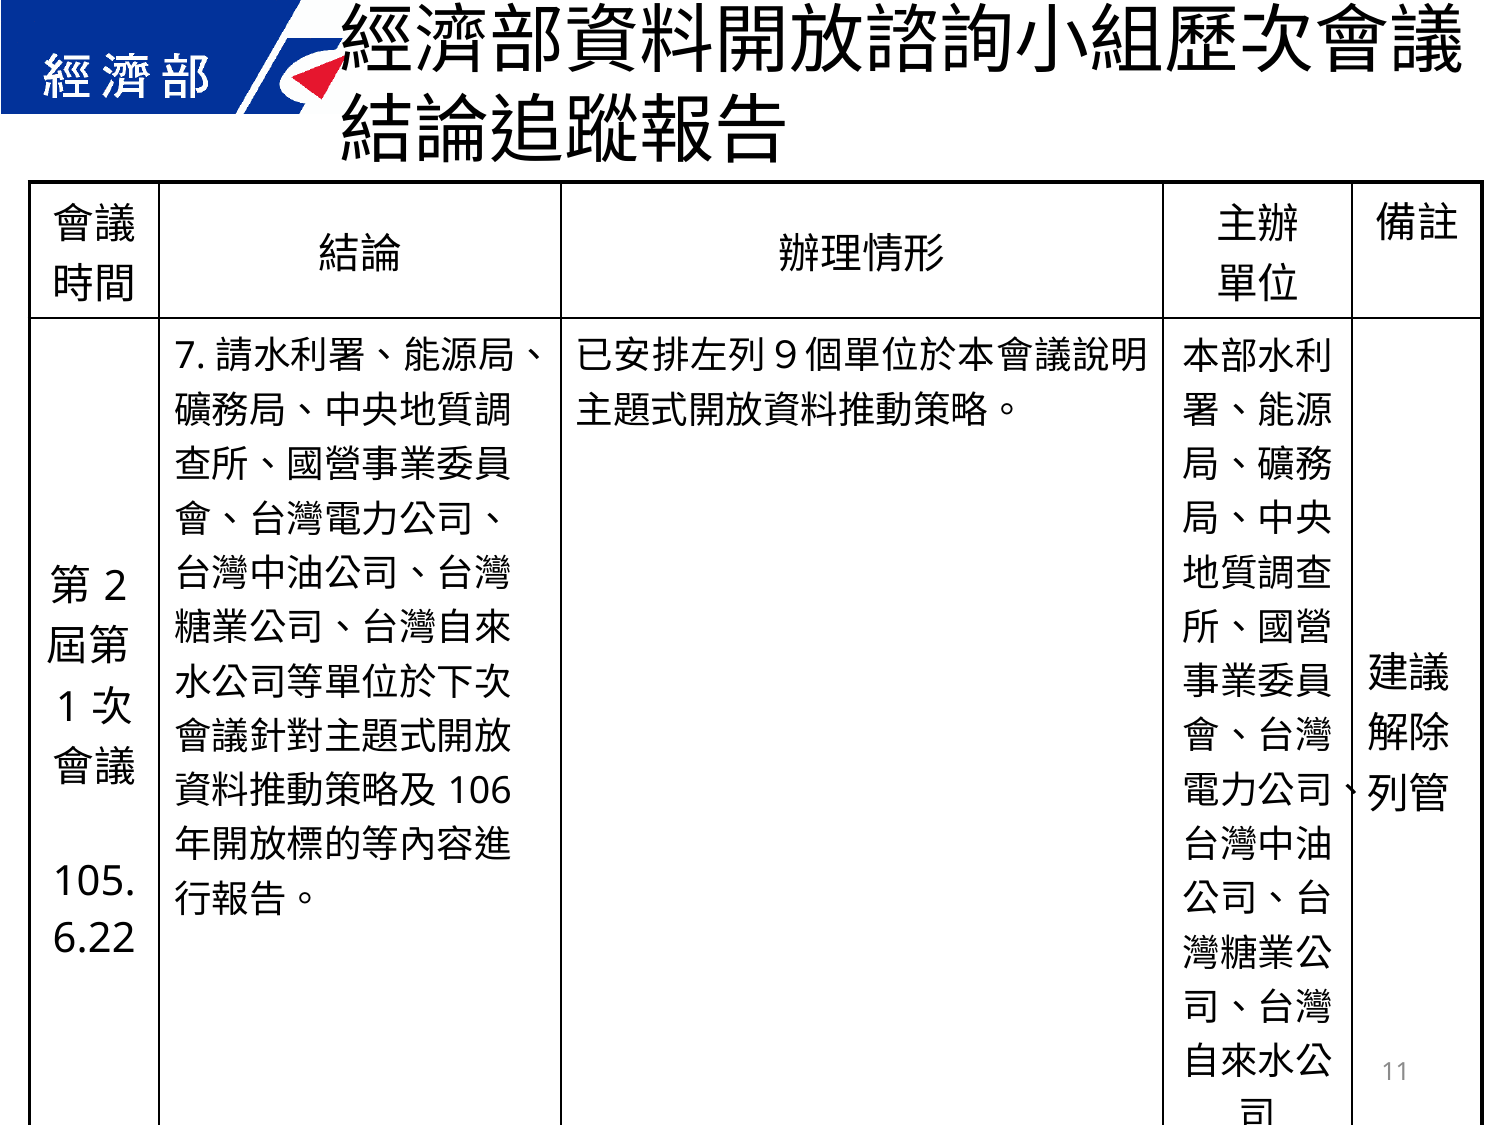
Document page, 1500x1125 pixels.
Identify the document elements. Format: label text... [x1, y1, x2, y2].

slide_number 11 [1074, 1042, 1425, 1103]
table_cell 7.請水利署、能源局、礦務局、中央地質調查所、國營事業委員會、台灣電力公司、台灣中油公司、台灣糖業公司、台灣自來水公司等單位於下次會議針對主題式開放資料推動策略及106年開放標的等內容進行報告。 [160, 319, 560, 1125]
table_header 辦理情形 [562, 184, 1162, 317]
table_header 會議 時間 [31, 184, 158, 317]
table_header 結論 [160, 184, 560, 317]
text_box 經濟部資料開放諮詢小組歷次會議結論追蹤報告 [324, 0, 1500, 163]
table_cell 已安排左列９個單位於本會議說明主題式開放資料推動策略。 [562, 319, 1162, 1125]
table_cell 本部水利署、能源局、礦務局、中央地質調查所、國營事業委員會、台灣電力公司、台灣中油公司、台灣糖業公司、台灣自來水公司 [1164, 319, 1351, 1042]
table_cell 建議解除列管 [1353, 319, 1480, 1125]
table_header 備註 [1353, 184, 1480, 317]
picture [0, 0, 324, 114]
table_cell 第2屆第1次 會議 105.6.22 [31, 319, 158, 1125]
table_cell 本部水利署、能源局、礦務局、中央地質調查所、國營事業委員會、台灣電力公司、台灣中油公司、台灣糖業公司、台灣自來水公司 [1164, 1103, 1351, 1125]
table_header 主辦 單位 [1164, 184, 1351, 317]
